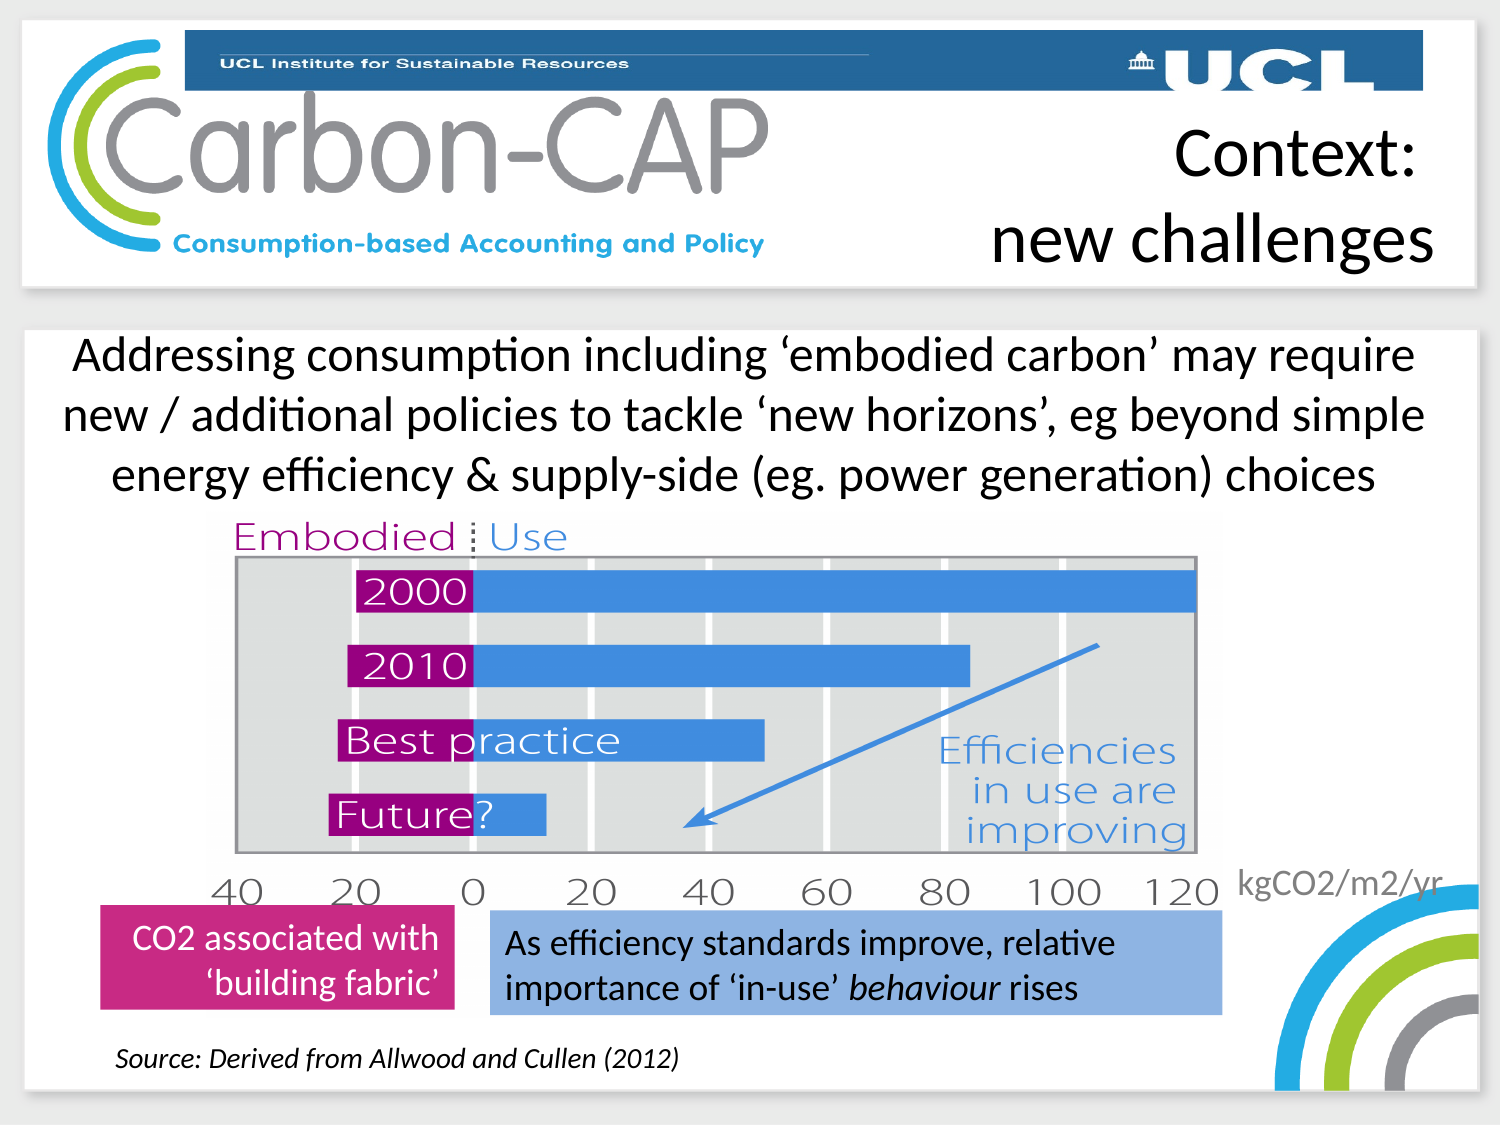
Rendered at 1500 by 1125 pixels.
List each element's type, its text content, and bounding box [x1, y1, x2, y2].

text_box CO2 associated with ‘building fabric’ [100, 905, 201, 1010]
text_box Source: Derived from Allwood and Cullen (2012) [100, 1010, 892, 1082]
text_box kgCO2/m2/yr [1228, 851, 1465, 911]
text_box Addressing consumption including ‘embodied carbon’ may require new / additional policies to tackle ‘new horizons’, eg beyond simple energy efficiency & supply-side (eg. power generation) choices [41, 314, 1447, 510]
text_box Context: new challenges [100, 97, 1451, 285]
picture [0, 0, 1500, 1125]
